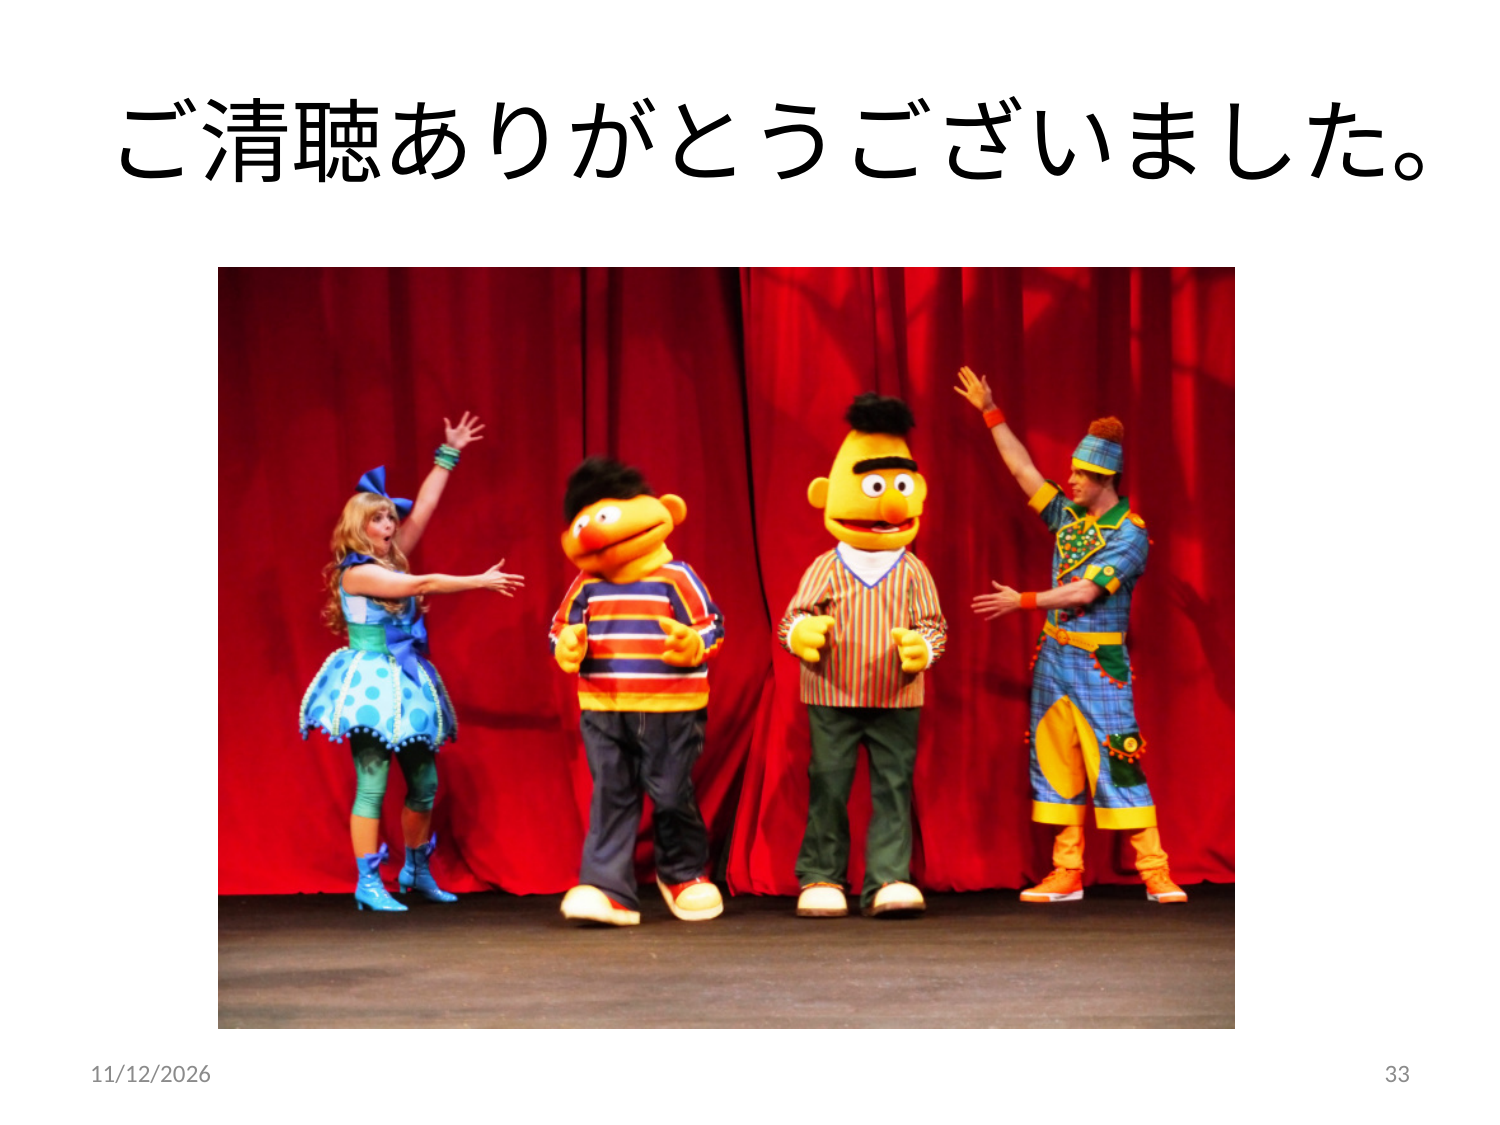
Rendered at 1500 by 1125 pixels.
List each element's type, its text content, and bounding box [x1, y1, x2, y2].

picture [218, 266, 1235, 1030]
title ご清聴ありがとうございました。 [75, 45, 1425, 233]
slide_number 33 [1074, 1042, 1425, 1103]
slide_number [75, 1042, 425, 1103]
